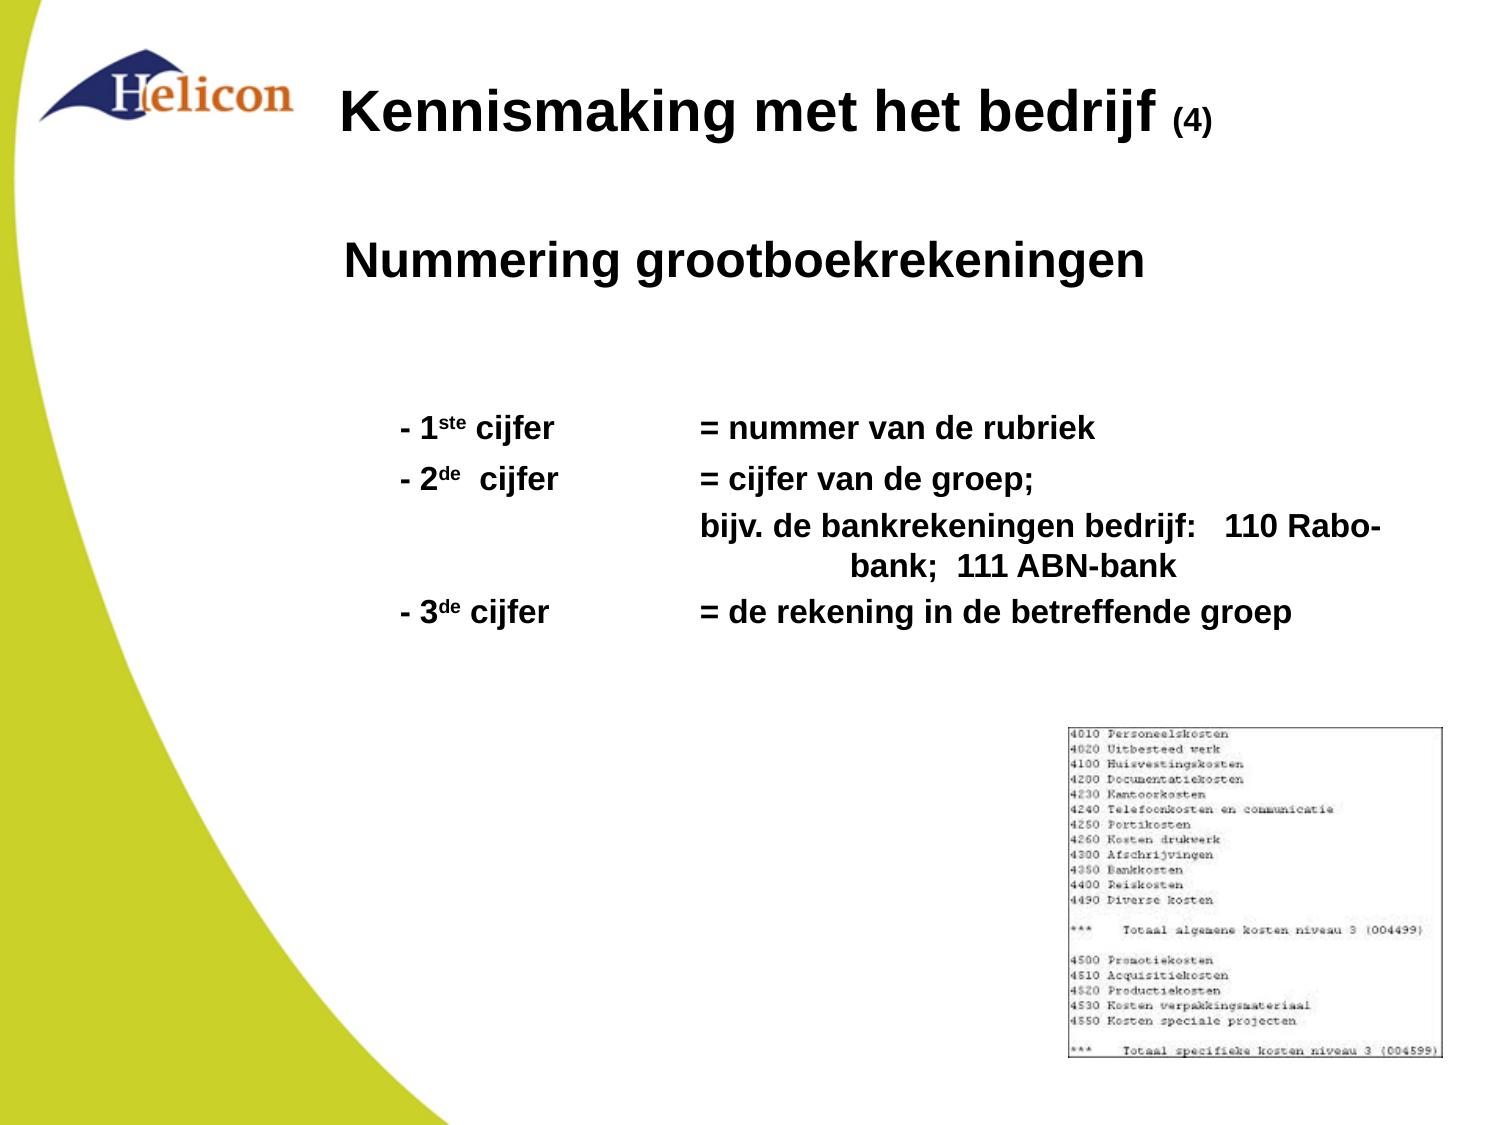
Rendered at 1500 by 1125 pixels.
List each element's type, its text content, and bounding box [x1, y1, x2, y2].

title Kennismaking met het bedrijf (4) [324, 54, 1415, 161]
list Nummering grootboekrekeningen - 1ste cijfer = nummer van de rubriek - 2de cijfer = cijfer van de groep; bijv. de bankrekeningen bedrijf: 110 Rabo- bank; 111 ABN-bank - 3de cijfer = de rekening in de betreffende groep [328, 219, 1417, 1029]
picture [0, 0, 1500, 1125]
